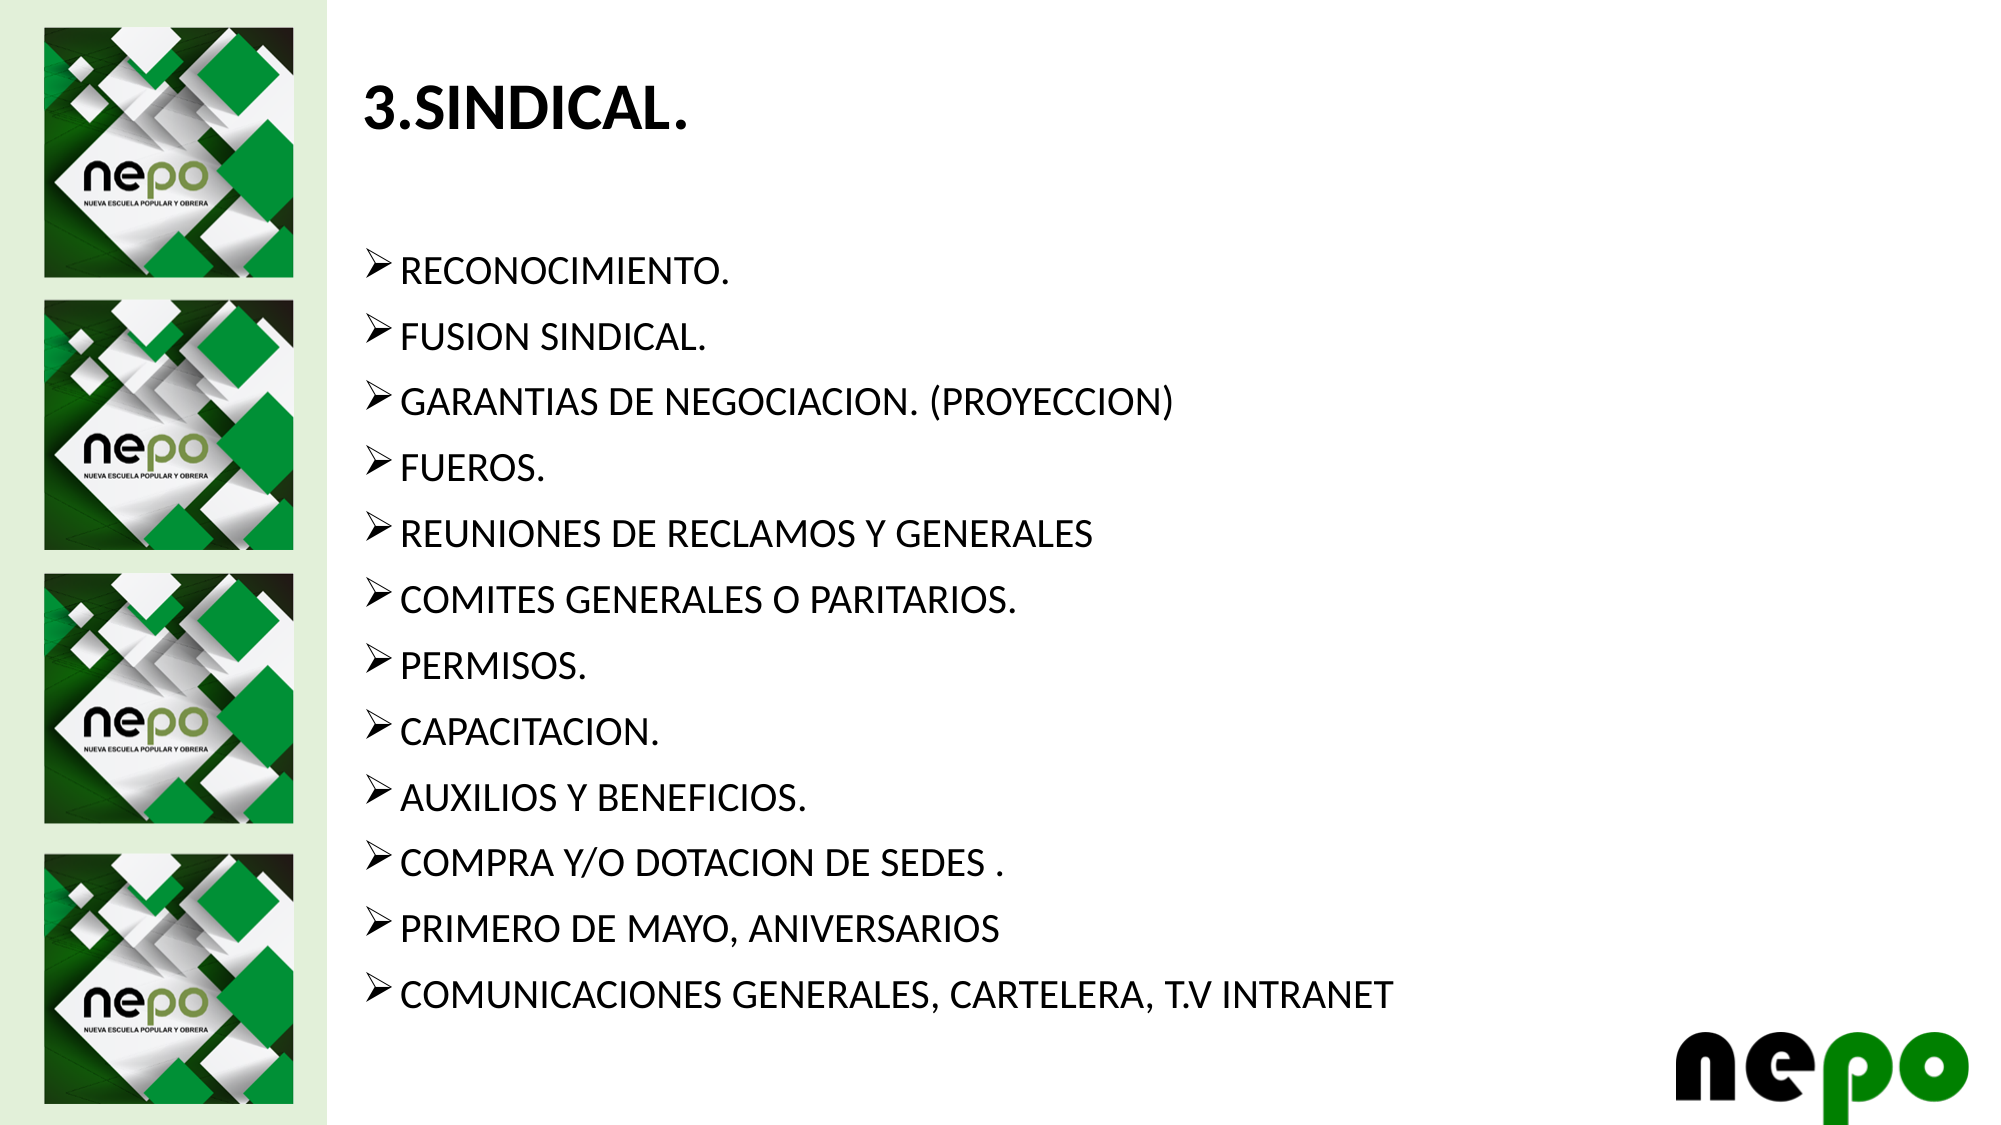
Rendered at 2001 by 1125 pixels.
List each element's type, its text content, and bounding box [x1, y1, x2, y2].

picture [0, 0, 327, 1125]
list 3.SINDICAL. RECONOCIMIENTO. FUSION SINDICAL. GARANTIAS DE NEGOCIACION. (PROYECCION) FUEROS. REUNIONES DE RECLAMOS Y GENERALES COMITES GENERALES O PARITARIOS. PERMISOS. CAPACITACION. AUXILIOS Y BENEFICIOS. COMPRA Y/O DOTACION DE SEDES . PRIMERO DE MAYO, ANIVERSARIOS COMUNICACIONES GENERALES, CARTELERA, T.V INTRANET [347, 64, 1964, 1014]
picture [1676, 1032, 1969, 1125]
